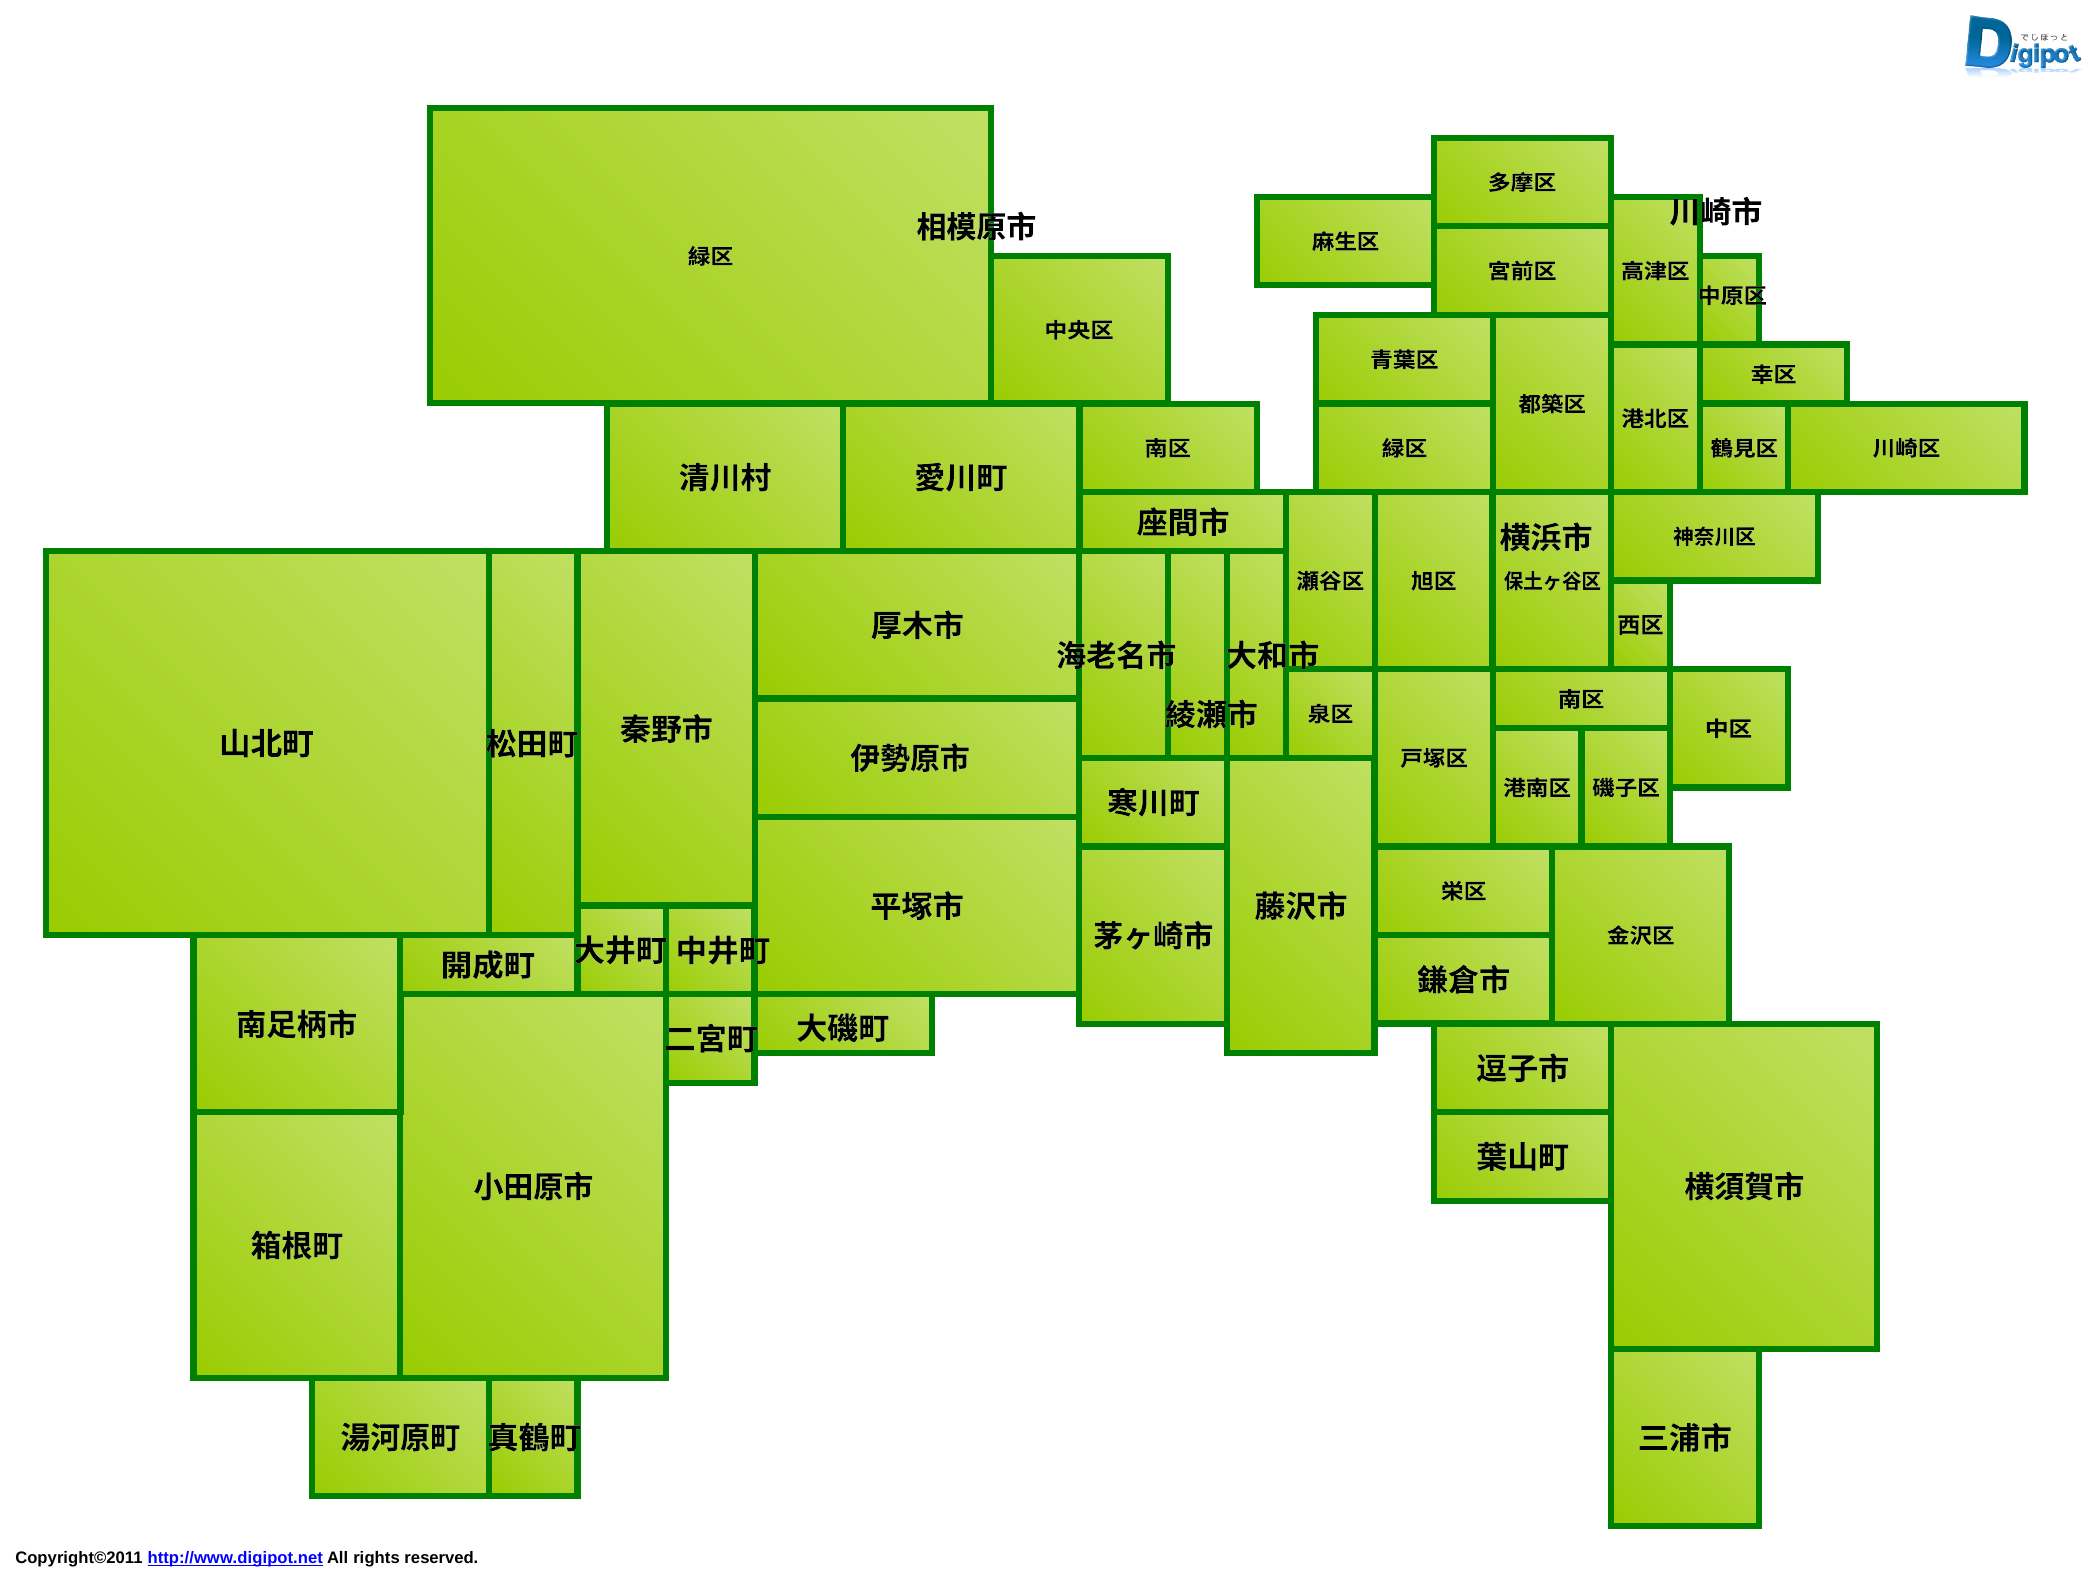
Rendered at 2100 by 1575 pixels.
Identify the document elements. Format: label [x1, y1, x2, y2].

text_box [1371, 349, 1438, 370]
text_box [915, 462, 1007, 492]
text_box [45, 108, 2025, 1527]
text_box [442, 949, 535, 980]
text_box [1056, 640, 1176, 670]
text_box [1145, 437, 1191, 459]
text_box [1751, 364, 1797, 385]
text_box [1518, 393, 1586, 414]
text_box [488, 1422, 581, 1452]
text_box [1503, 570, 1601, 591]
text_box [1710, 437, 1778, 459]
text_box [1107, 787, 1200, 817]
text_box [1488, 260, 1556, 281]
text_box [679, 462, 771, 492]
text_box [1499, 522, 1592, 552]
text_box [687, 245, 733, 267]
text_box [1046, 319, 1113, 340]
text_box [1296, 570, 1364, 591]
text_box [1165, 699, 1257, 729]
text_box [1592, 777, 1660, 798]
text_box [1503, 777, 1571, 798]
text_box [1307, 703, 1353, 724]
text_box [1699, 285, 1767, 306]
text_box [1684, 1171, 1804, 1201]
text_box [1381, 437, 1427, 459]
text_box [1706, 718, 1752, 739]
text_box [1618, 614, 1663, 636]
text_box [850, 742, 969, 773]
text_box [221, 728, 314, 758]
text_box [1417, 964, 1510, 994]
text_box [251, 1230, 343, 1260]
text_box [1559, 688, 1604, 710]
text_box [1872, 437, 1940, 459]
text_box [797, 1013, 889, 1043]
text_box [1673, 526, 1756, 547]
text_box [341, 1422, 460, 1452]
text_box [1622, 260, 1689, 281]
text_box [237, 1009, 357, 1039]
text_box [871, 890, 963, 921]
text_box [1639, 1422, 1731, 1453]
text_box [871, 610, 963, 640]
text_box [1226, 640, 1319, 670]
text_box [1254, 890, 1347, 921]
text_box [574, 935, 667, 965]
text_box [665, 1023, 758, 1053]
text_box [1400, 747, 1468, 769]
text_box [1607, 925, 1675, 946]
text_box [1441, 880, 1486, 901]
picture [1965, 15, 2082, 79]
text_box [473, 1171, 593, 1201]
text_box [1476, 1053, 1569, 1083]
text_box [1311, 230, 1379, 252]
text_box [1411, 570, 1456, 591]
text_box [1488, 171, 1556, 193]
text_box [1136, 507, 1229, 537]
text_box [916, 211, 1036, 241]
text_box [1669, 196, 1762, 226]
text_box [678, 935, 770, 965]
text_box [1093, 920, 1213, 950]
text_box [486, 728, 578, 759]
text_box [620, 713, 712, 744]
text_box [1476, 1141, 1569, 1172]
text_box [1621, 408, 1689, 429]
